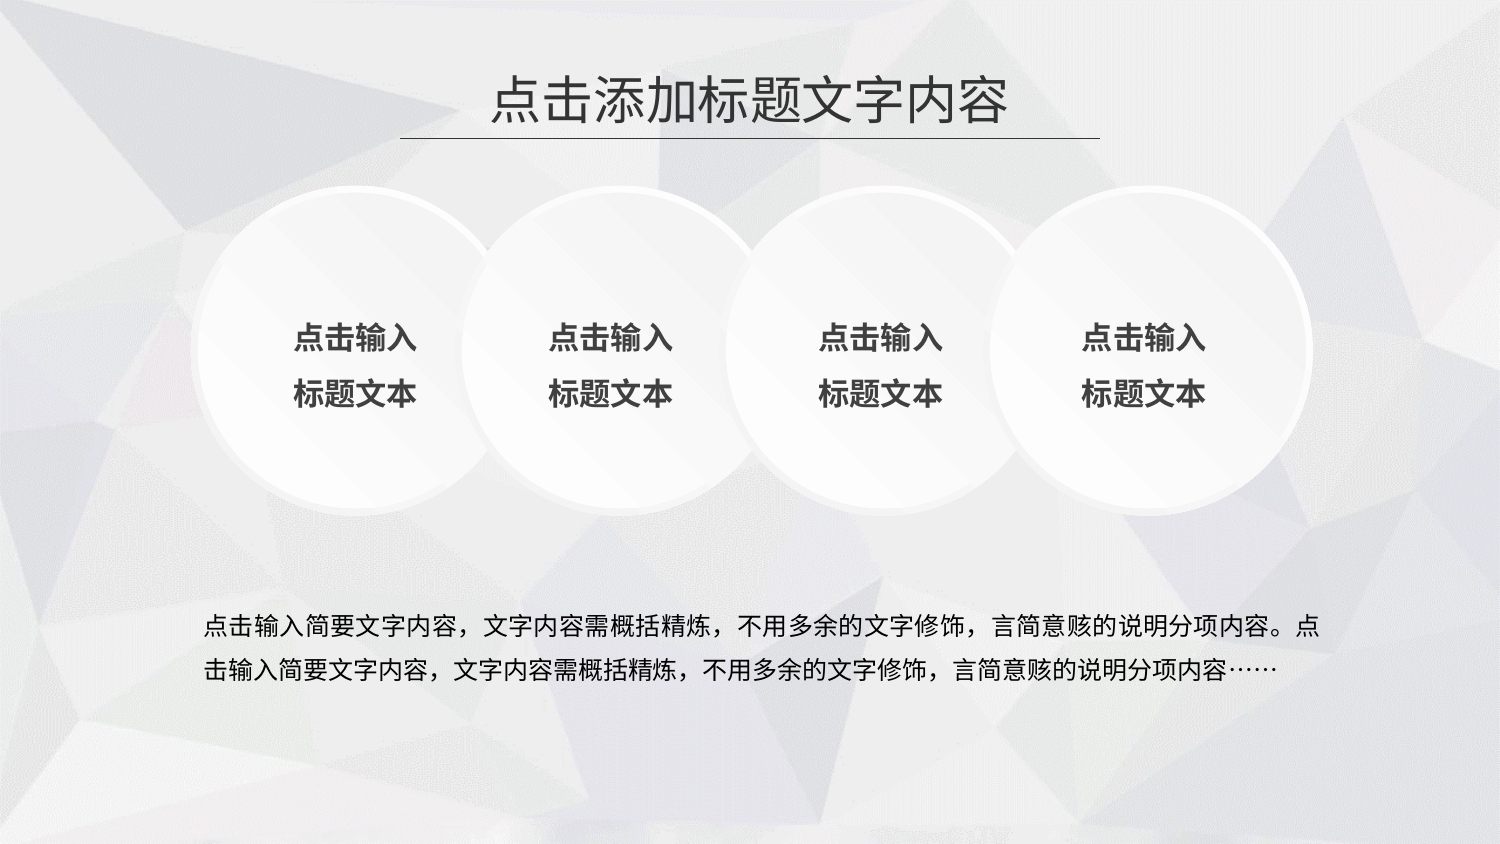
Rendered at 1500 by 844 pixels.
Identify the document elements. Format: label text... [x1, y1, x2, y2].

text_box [190, 185, 453, 516]
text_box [718, 185, 981, 516]
picture [0, 0, 1500, 844]
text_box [982, 185, 1314, 516]
text_box 点击输入简要文字内容，文字内容需概括精炼，不用多余的文字修饰，言简意赅的说明分项内容。点击输入简要文字内容，文字内容需概括精炼，不用多余的文字修饰，言简意赅的说明分项内容…… [203, 594, 1323, 685]
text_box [454, 185, 717, 516]
text_box 点击添加标题文字内容 [472, 60, 1028, 137]
